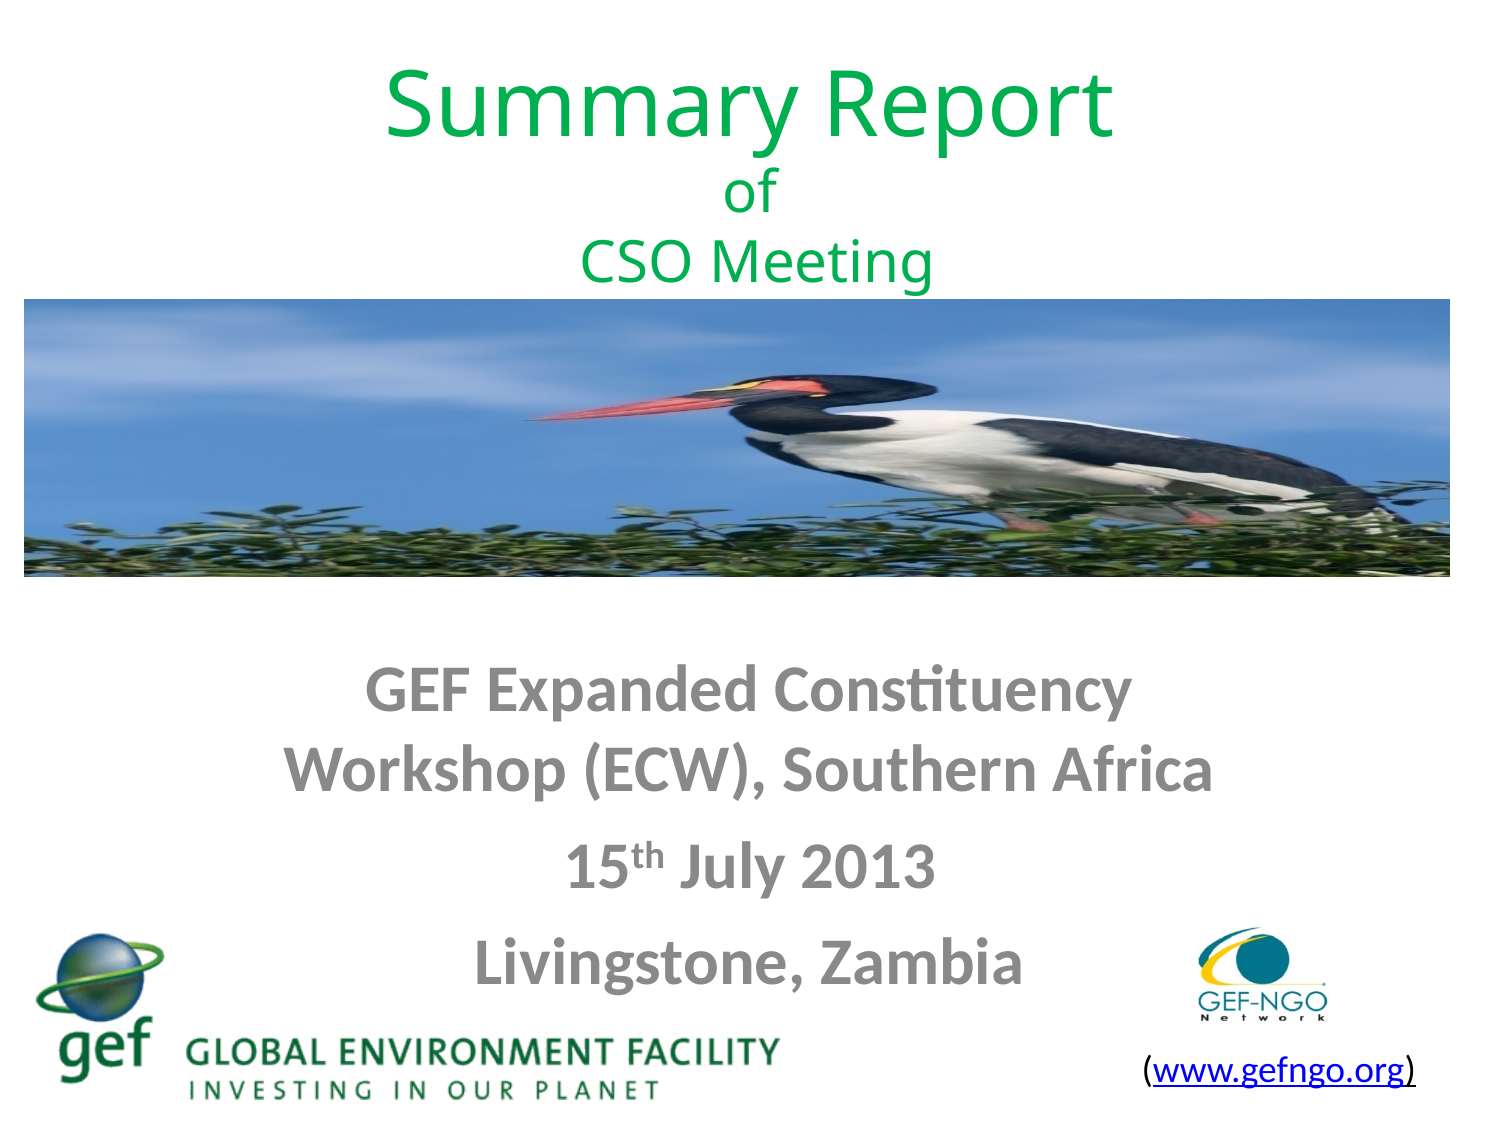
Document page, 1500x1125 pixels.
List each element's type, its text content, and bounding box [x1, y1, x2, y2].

title Summary Report of CSO Meeting [112, 146, 1388, 298]
picture [25, 916, 798, 1113]
picture [1187, 912, 1338, 1037]
picture [24, 299, 1451, 577]
subtitle GEF Expanded Constituency Workshop (ECW), Southern Africa 15th July 2013 Livingstone, Zambia [225, 637, 1275, 925]
text_box (www.gefngo.org) [1126, 1037, 1431, 1098]
